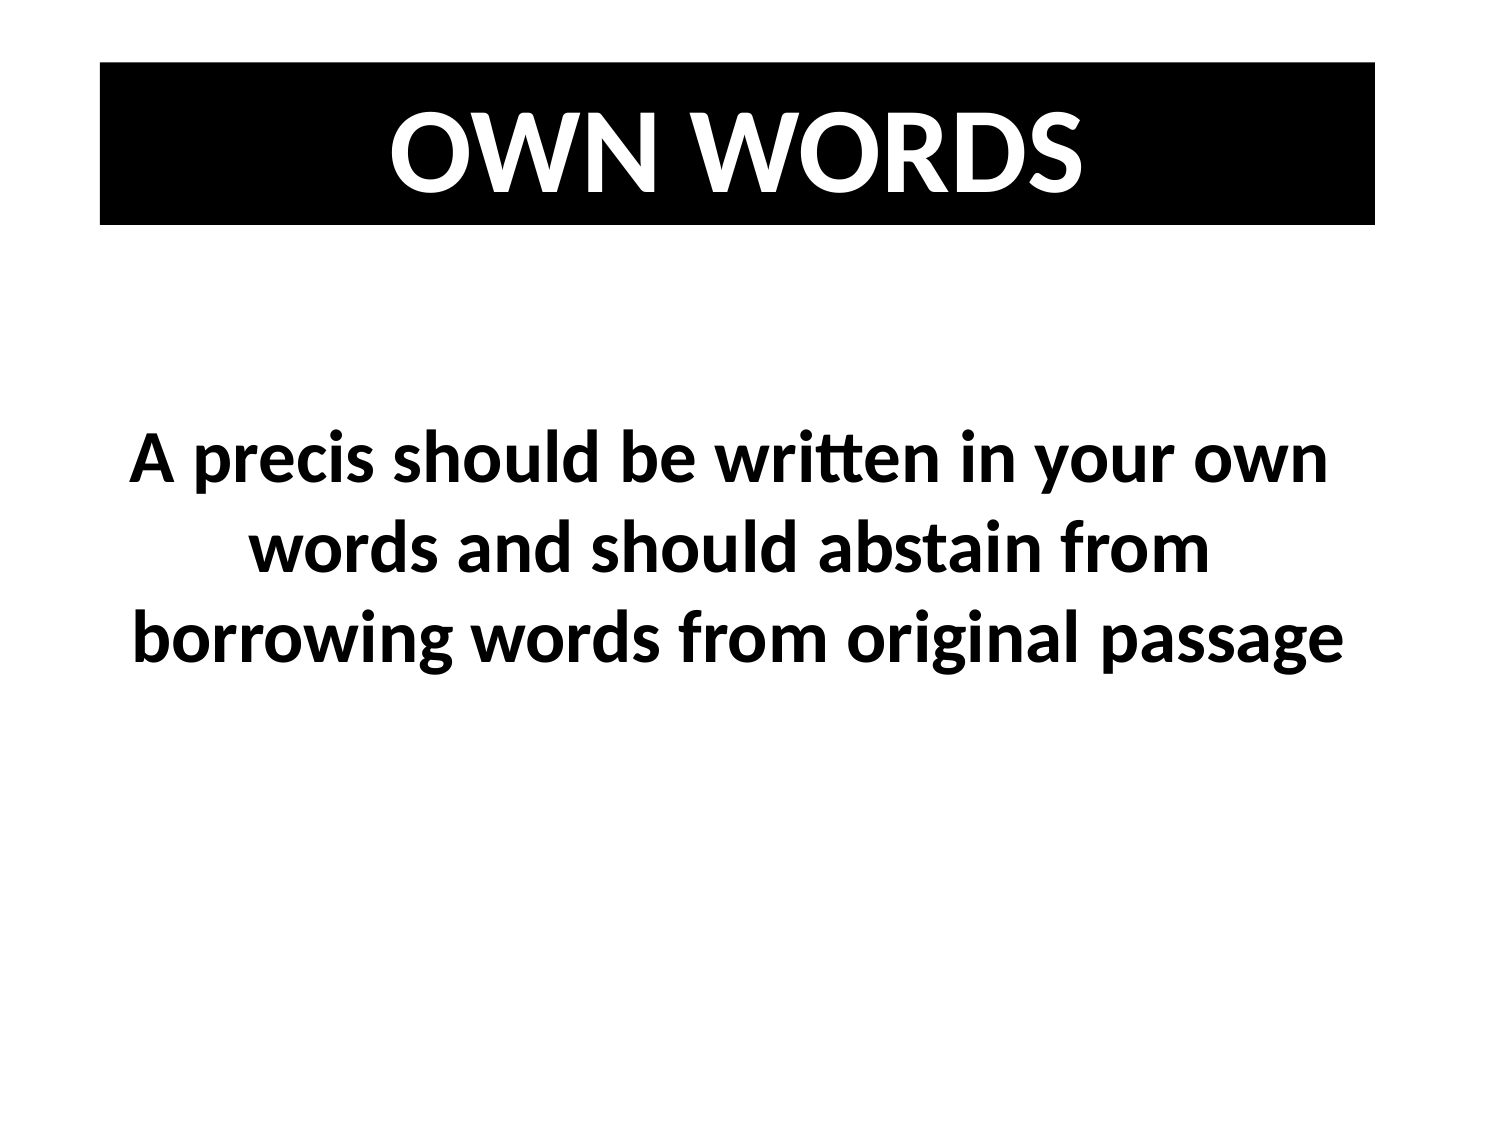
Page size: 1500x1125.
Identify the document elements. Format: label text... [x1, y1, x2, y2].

text_box OWN WORDS [99, 62, 1375, 225]
title A precis should be written in your own words and should abstain from borrowing words from original passage [100, 404, 1375, 678]
